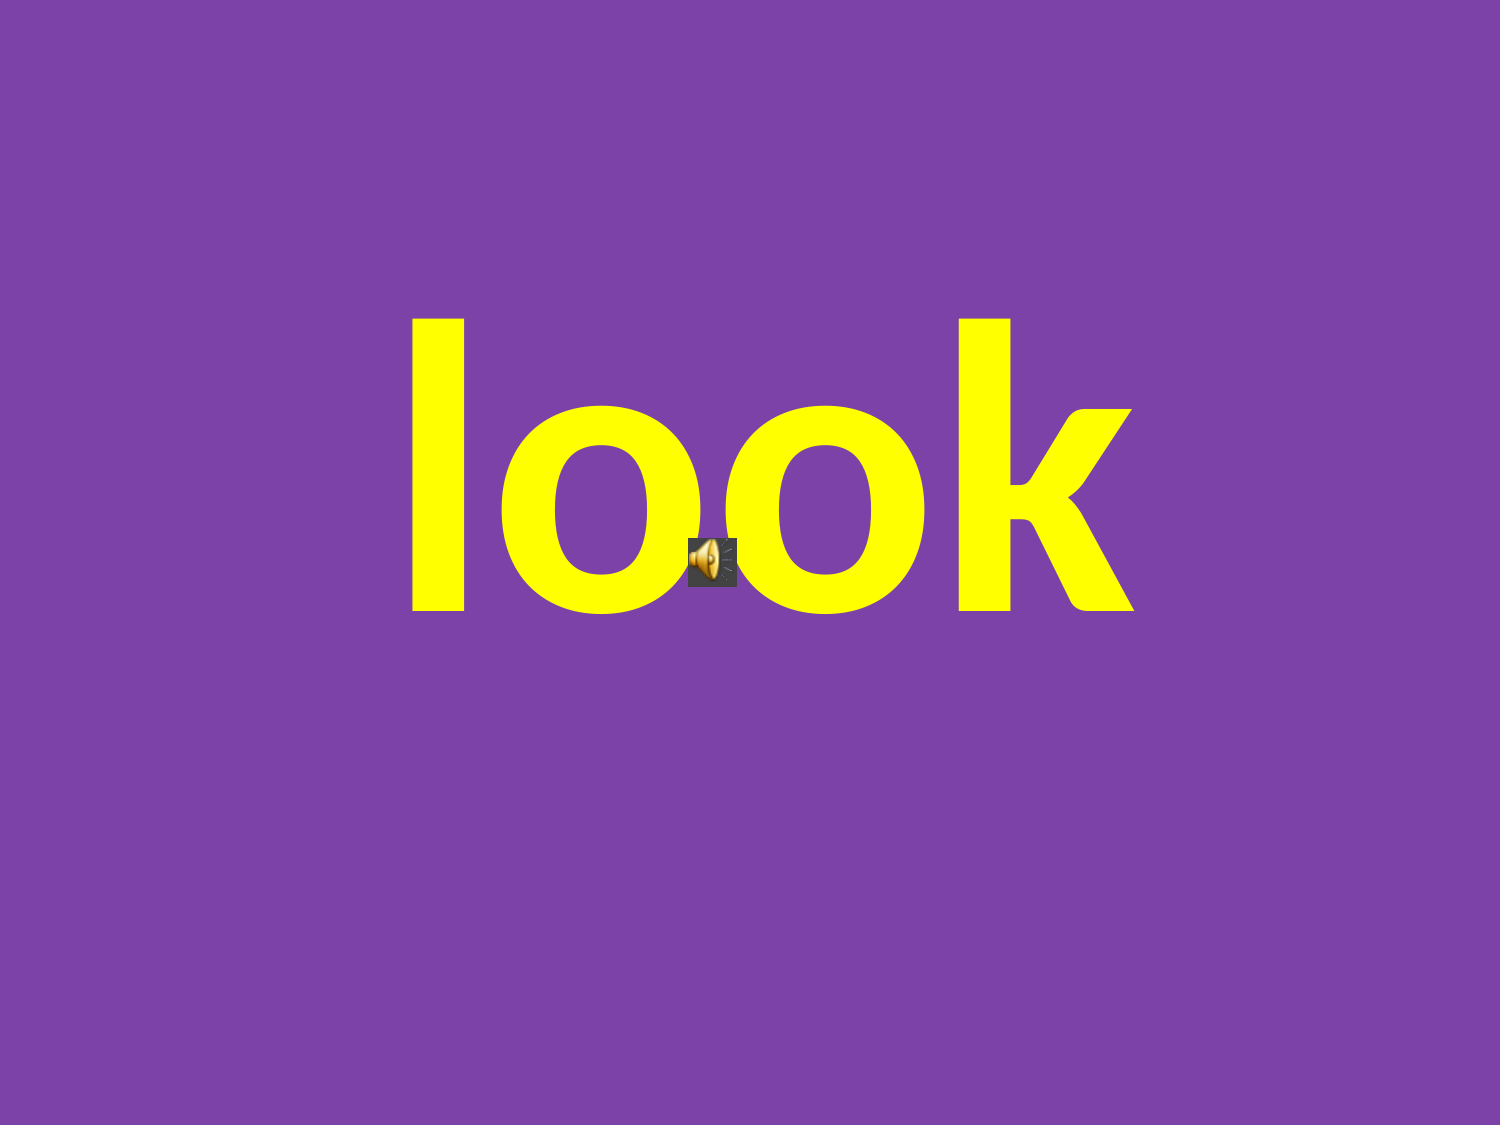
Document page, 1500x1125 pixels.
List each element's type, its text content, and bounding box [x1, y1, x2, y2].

text_box look [212, 187, 1313, 703]
picture [687, 537, 738, 588]
